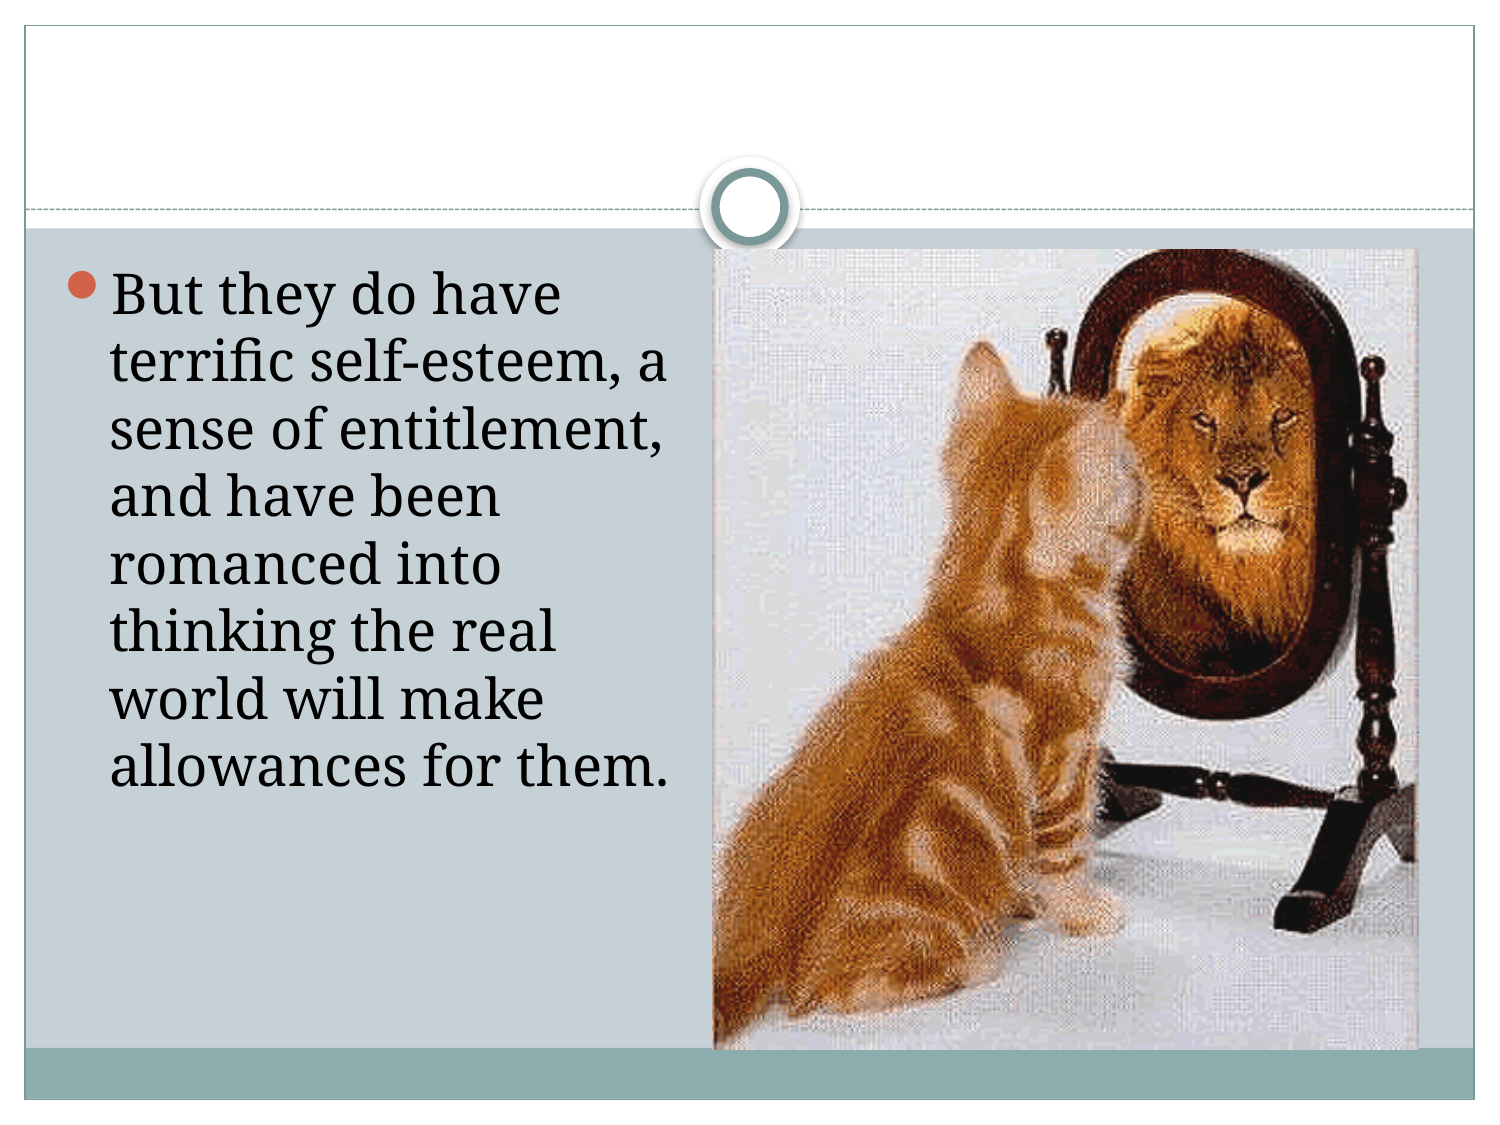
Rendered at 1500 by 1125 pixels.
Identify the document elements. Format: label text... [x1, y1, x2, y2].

list But they do have terrific self-esteem, a sense of entitlement, and have been romanced into thinking the real world will make allowances for them. [49, 250, 713, 1063]
picture [712, 249, 1419, 1051]
